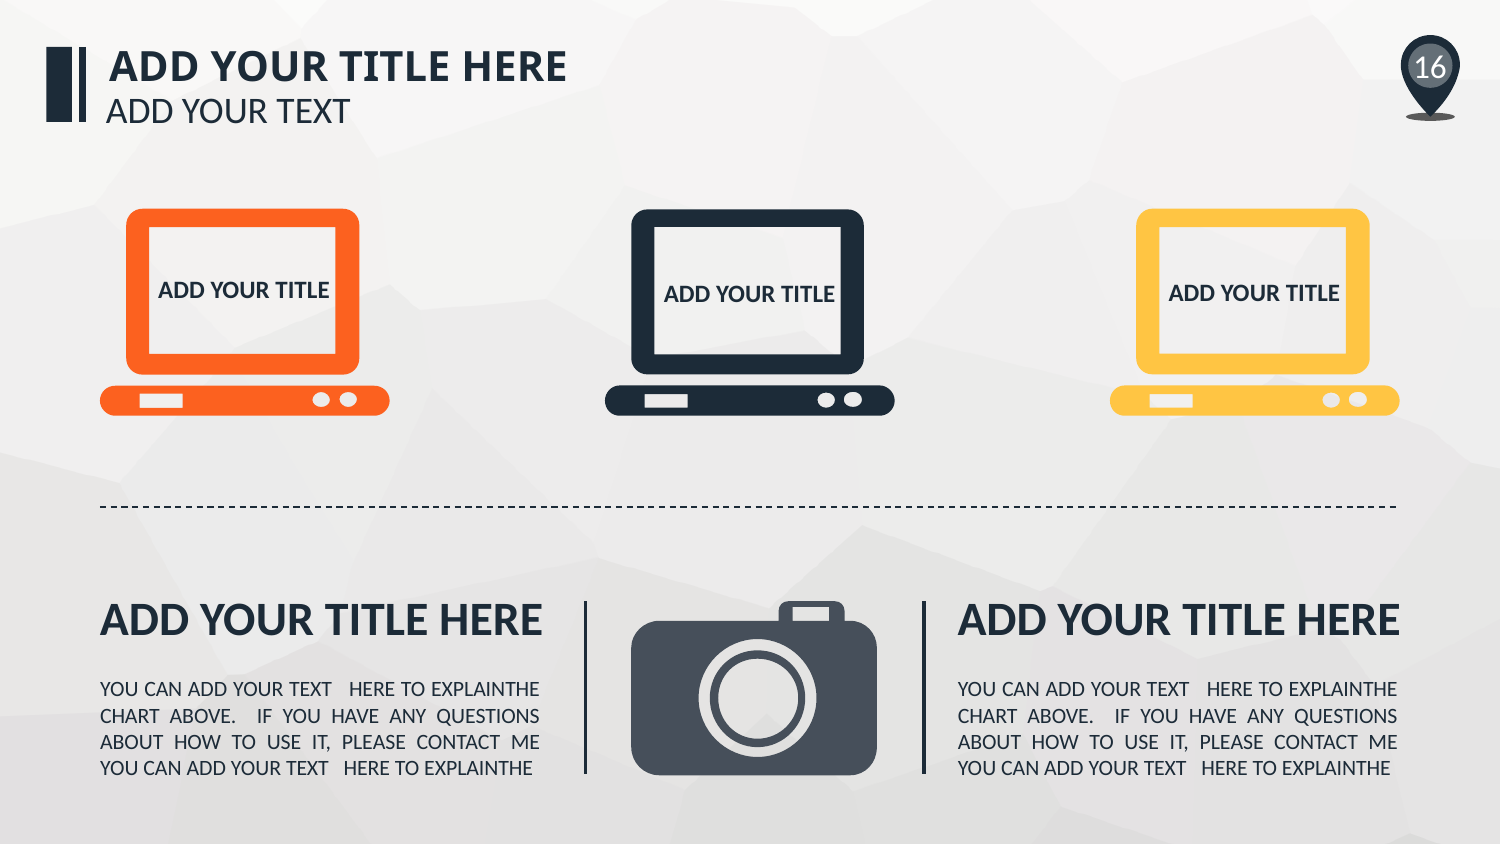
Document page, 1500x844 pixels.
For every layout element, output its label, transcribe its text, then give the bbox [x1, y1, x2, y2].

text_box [629, 600, 879, 775]
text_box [99, 208, 390, 417]
text_box ADD YOUR TEXT [91, 78, 366, 139]
text_box [44, 45, 74, 124]
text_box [1109, 208, 1400, 417]
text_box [604, 209, 895, 417]
text_box ADD YOUR TITLE HERE [942, 580, 1428, 653]
text_box ADD YOUR TITLE HERE [85, 580, 570, 653]
slide_number 16 [1254, 42, 1500, 88]
text_box YOU CAN ADD YOUR TEXT HERE TO EXPLAINTHE CHART ABOVE. IF YOU HAVE ANY QUESTIONS ABOUT HOW TO USE IT, PLEASE CONTACT ME YOU CAN ADD YOUR TEXT HERE TO EXPLAINTHE [85, 667, 556, 788]
text_box ADD YOUR TITLE HERE [94, 32, 583, 97]
picture [0, 0, 1500, 844]
text_box YOU CAN ADD YOUR TEXT HERE TO EXPLAINTHE CHART ABOVE. IF YOU HAVE ANY QUESTIONS ABOUT HOW TO USE IT, PLEASE CONTACT ME YOU CAN ADD YOUR TEXT HERE TO EXPLAINTHE [943, 667, 1413, 788]
